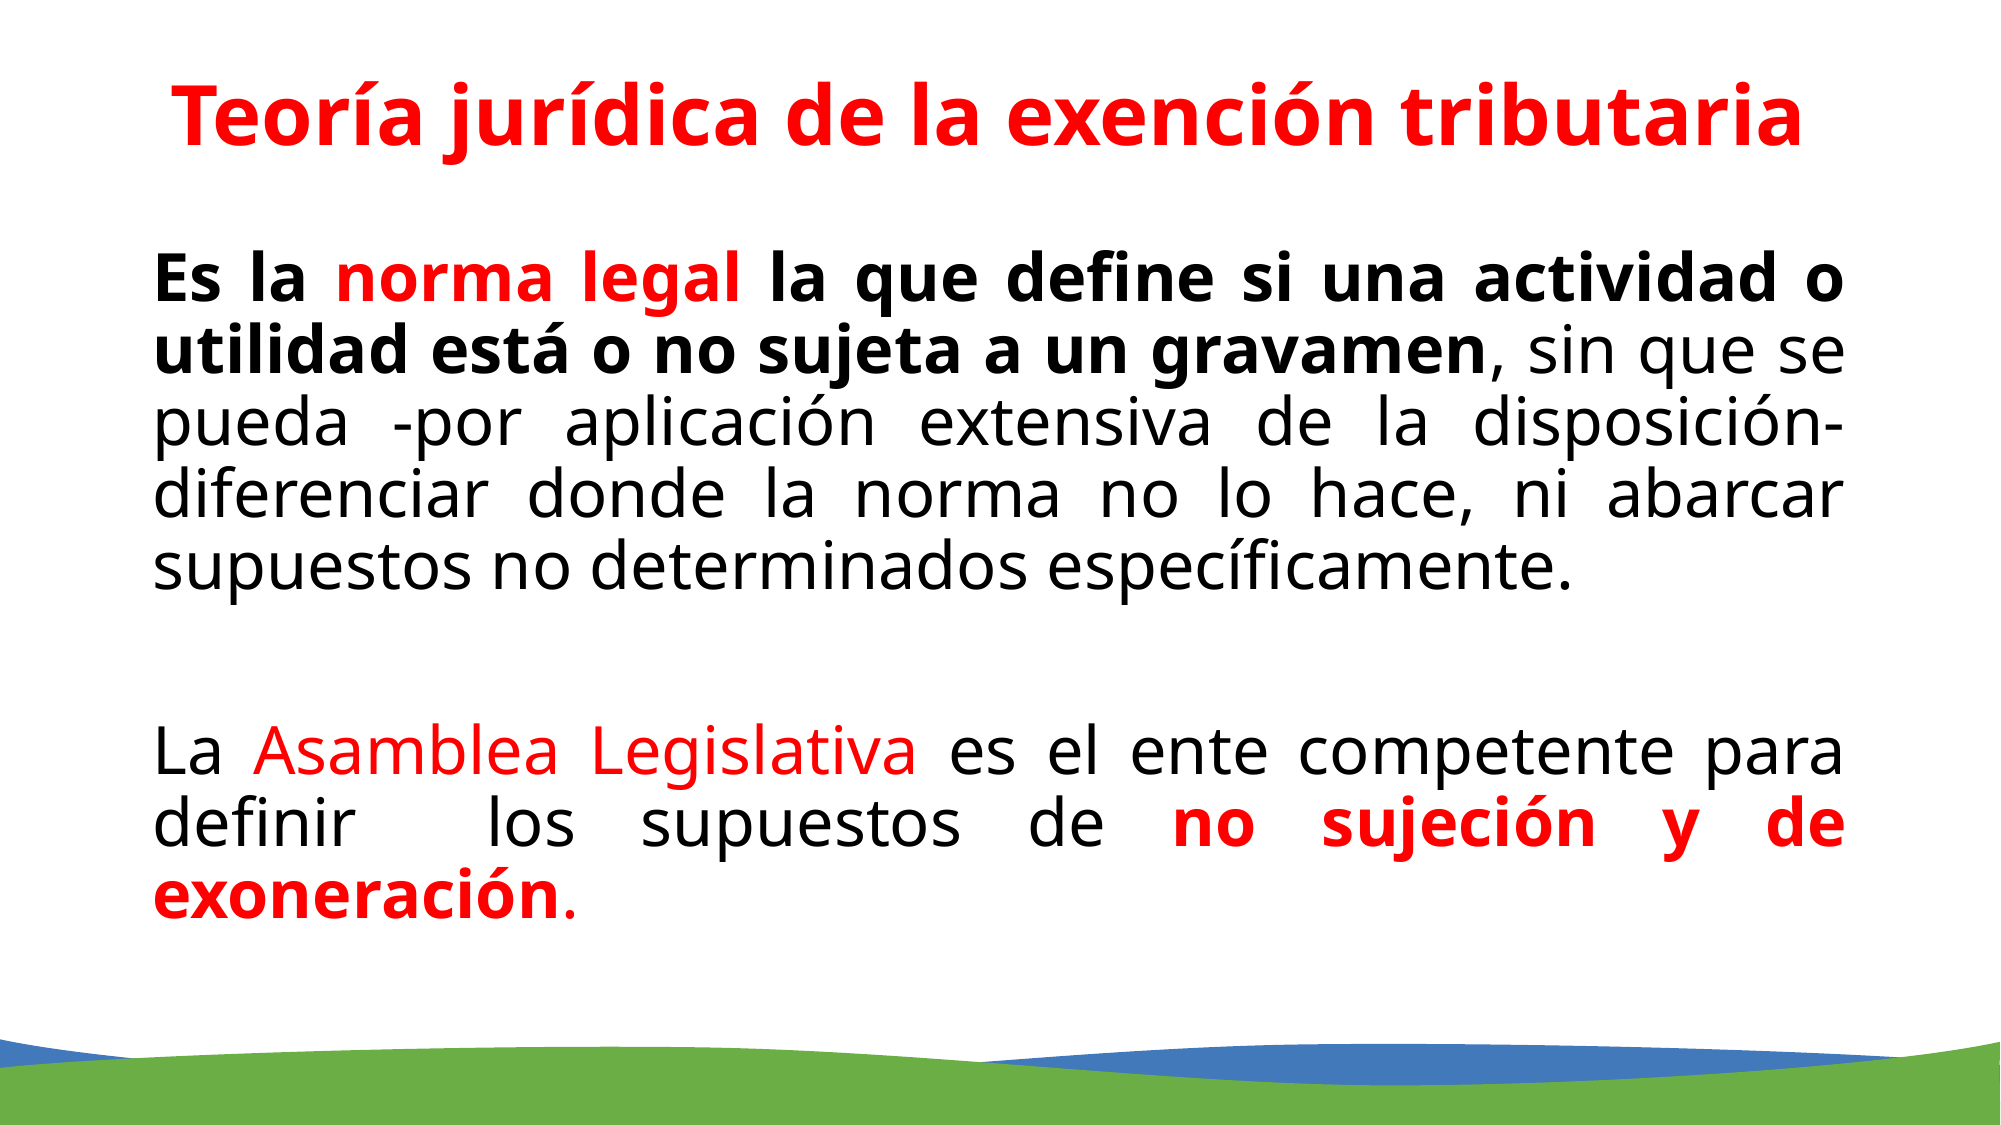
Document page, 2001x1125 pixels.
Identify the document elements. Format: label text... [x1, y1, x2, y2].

title Teoría jurídica de la exención tributaria [137, 59, 1863, 178]
list Es la norma legal la que define si una actividad o utilidad está o no sujeta a un gravamen, sin que se pueda -por aplicación extensiva de la disposición- diferenciar donde la norma no lo hace, ni abarcar supuestos no determinados específicamente. La Asamblea Legislativa es el ente competente para definir los supuestos de no sujeción y de exoneración. [137, 236, 1863, 951]
